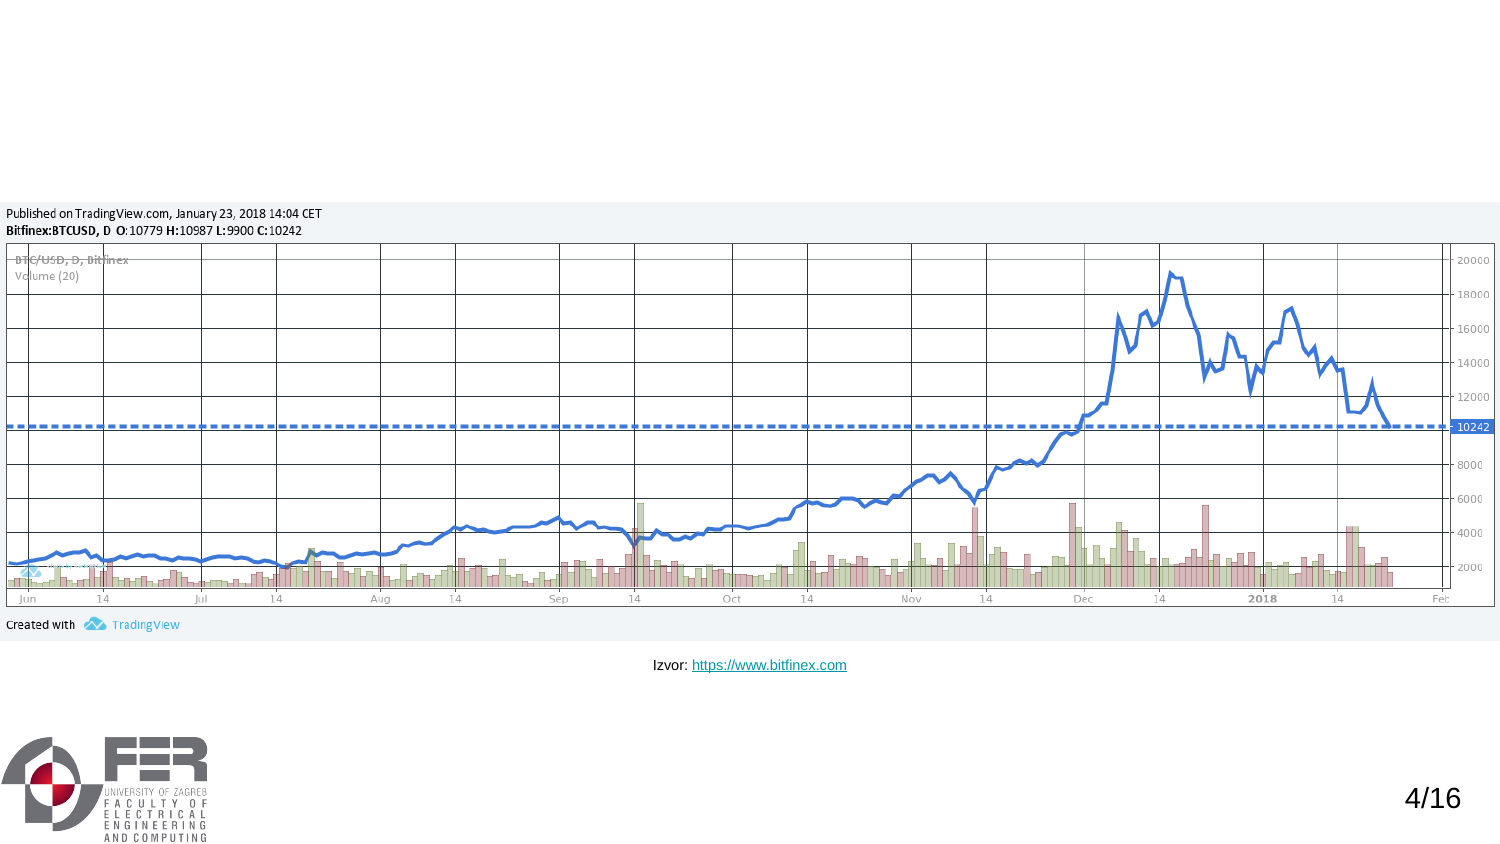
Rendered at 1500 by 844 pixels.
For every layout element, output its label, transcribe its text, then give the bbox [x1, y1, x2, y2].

picture [0, 202, 1500, 641]
text_box Izvor: https://www.bitfinex.com [399, 650, 1101, 688]
picture [0, 736, 208, 844]
slide_number ‹#›/16 [1389, 764, 1480, 830]
